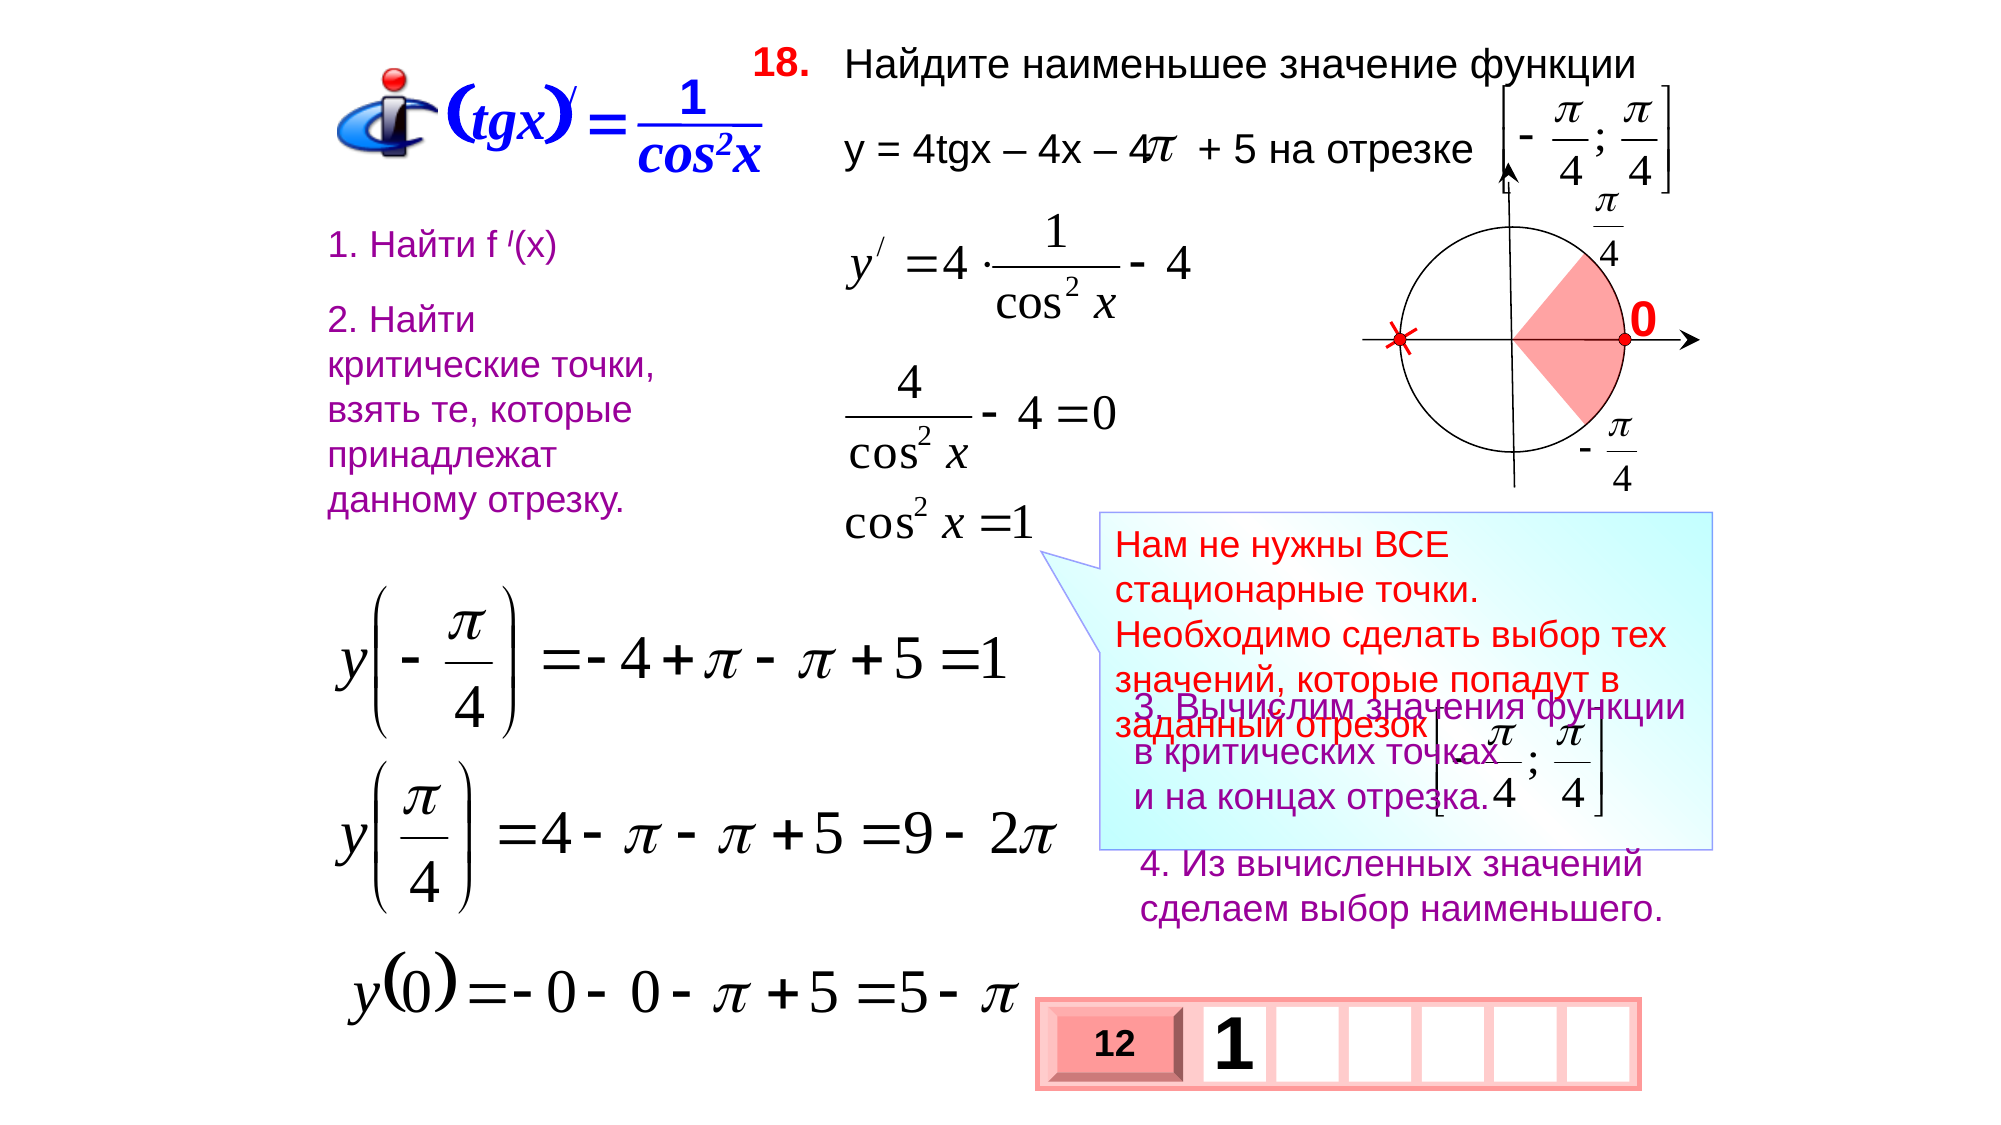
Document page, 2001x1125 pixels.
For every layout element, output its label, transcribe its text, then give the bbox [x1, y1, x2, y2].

text_box 1. Найти f /(x) [312, 212, 573, 273]
text_box 18. [737, 27, 863, 92]
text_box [337, 949, 1036, 1039]
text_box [1572, 399, 1645, 501]
text_box 2. Найти критические точки, взять те, которые принадлежат данному отрезку. [312, 287, 713, 528]
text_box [324, 749, 1070, 927]
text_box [1384, 319, 1419, 357]
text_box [1037, 987, 1640, 1094]
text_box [1099, 512, 1713, 851]
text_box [837, 349, 1126, 549]
text_box Найдите наименьшее значение функции y = 4tgx – 4x – 4 + 5 на отрезке [768, 29, 1675, 180]
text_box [337, 62, 765, 185]
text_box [1393, 332, 1632, 346]
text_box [324, 574, 1013, 749]
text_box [1362, 162, 1701, 488]
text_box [837, 199, 1199, 330]
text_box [1118, 674, 1707, 937]
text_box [1587, 174, 1630, 276]
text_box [1491, 76, 1688, 160]
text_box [1137, 124, 1188, 176]
